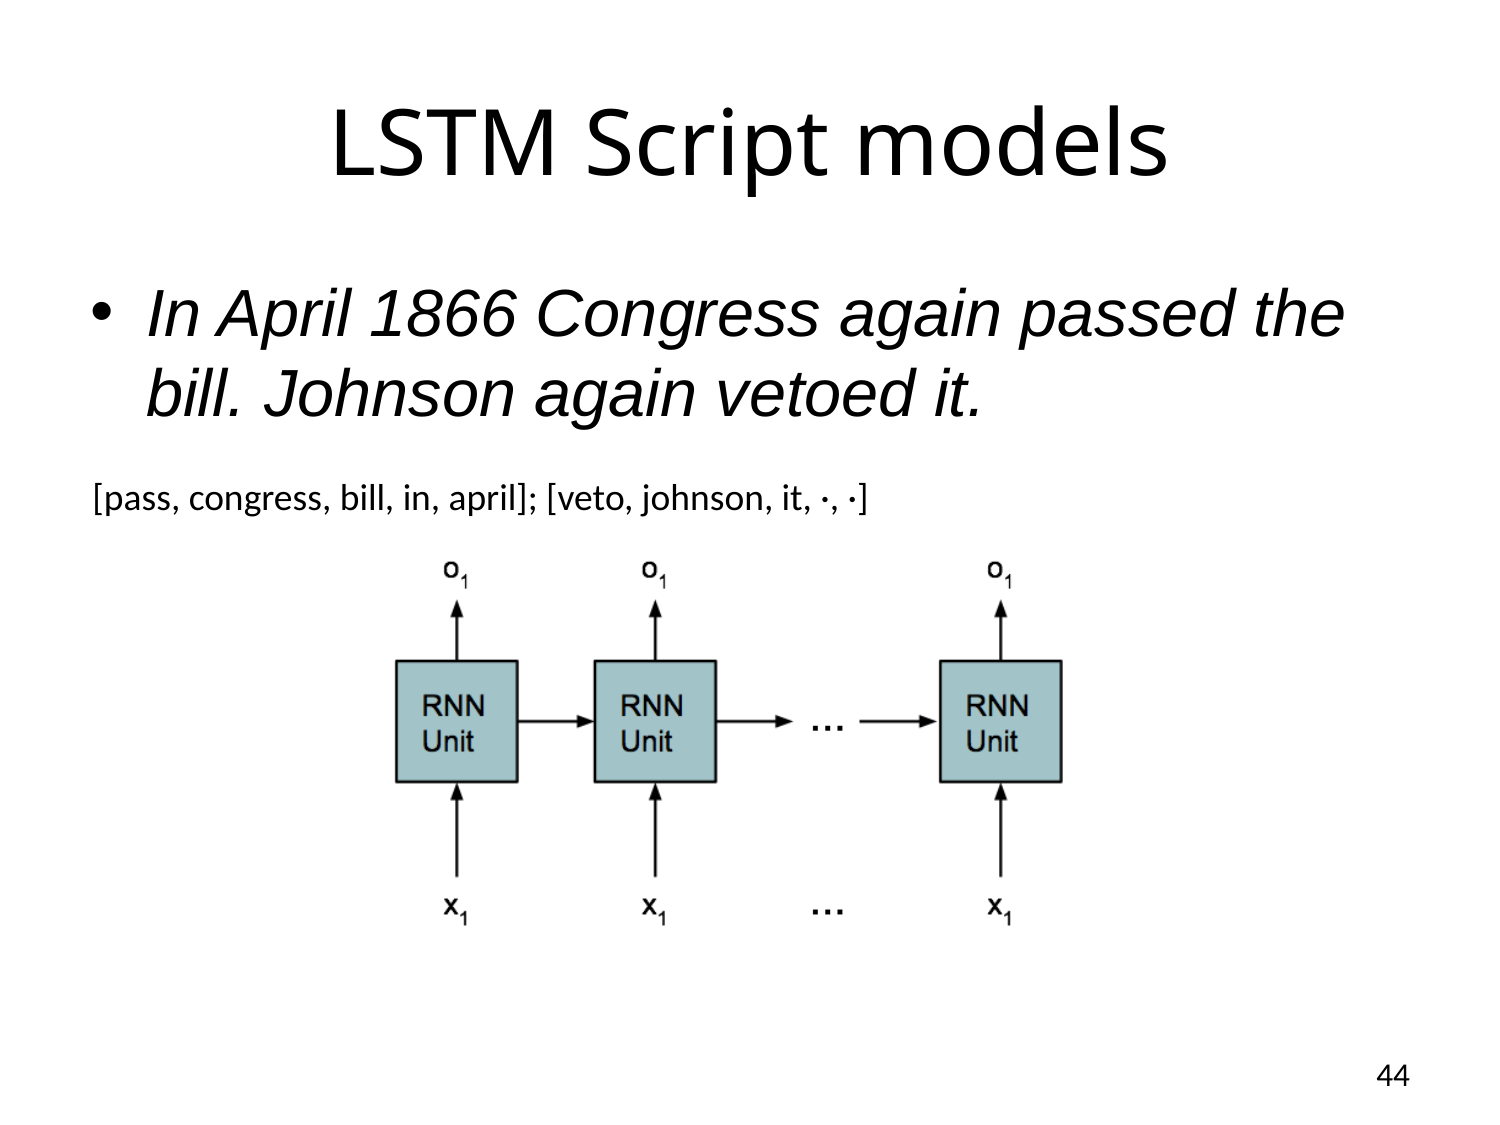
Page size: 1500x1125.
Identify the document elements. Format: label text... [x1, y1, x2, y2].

list In April 1866 Congress again passed the bill. Johnson again vetoed it. [75, 262, 1425, 1005]
title LSTM Script models [75, 45, 1425, 233]
slide_number 44 [1074, 1042, 1425, 1103]
picture [339, 431, 1161, 1005]
text_box [pass, congress, bill, in, april]; [veto, johnson, it, ·, ·] [86, 467, 333, 524]
